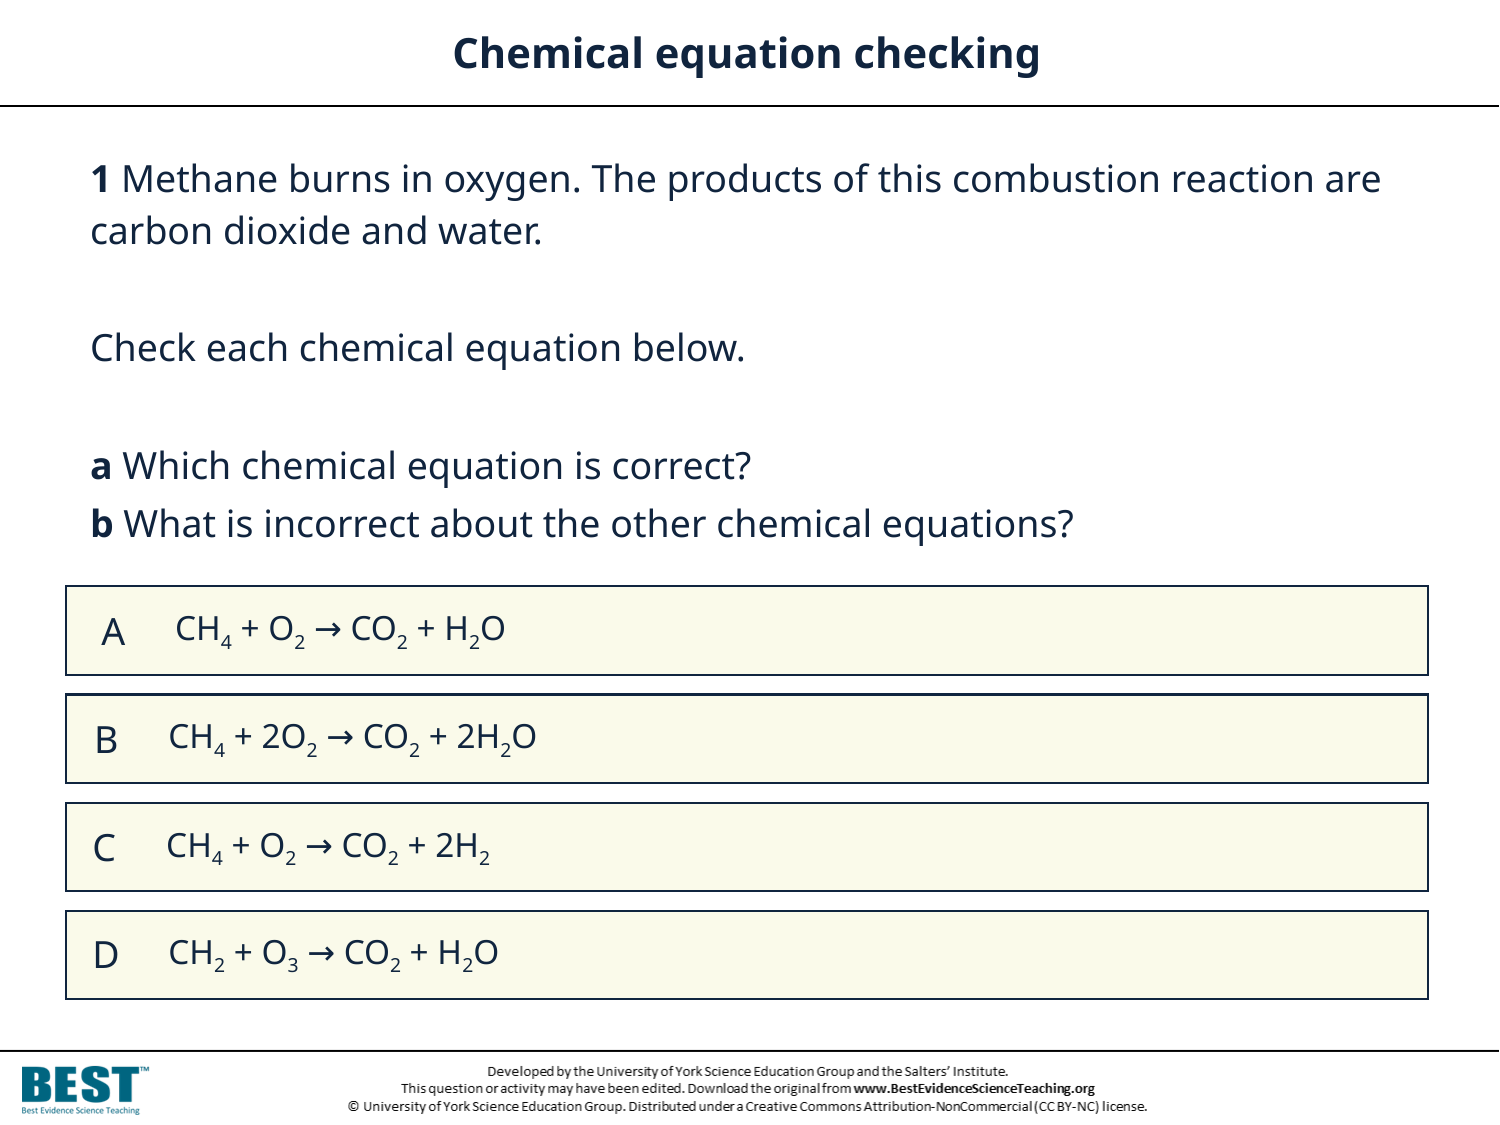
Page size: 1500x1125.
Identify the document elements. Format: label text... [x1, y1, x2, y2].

picture [0, 105, 1500, 1125]
text_box Chemical equation checking [23, 4, 1471, 99]
